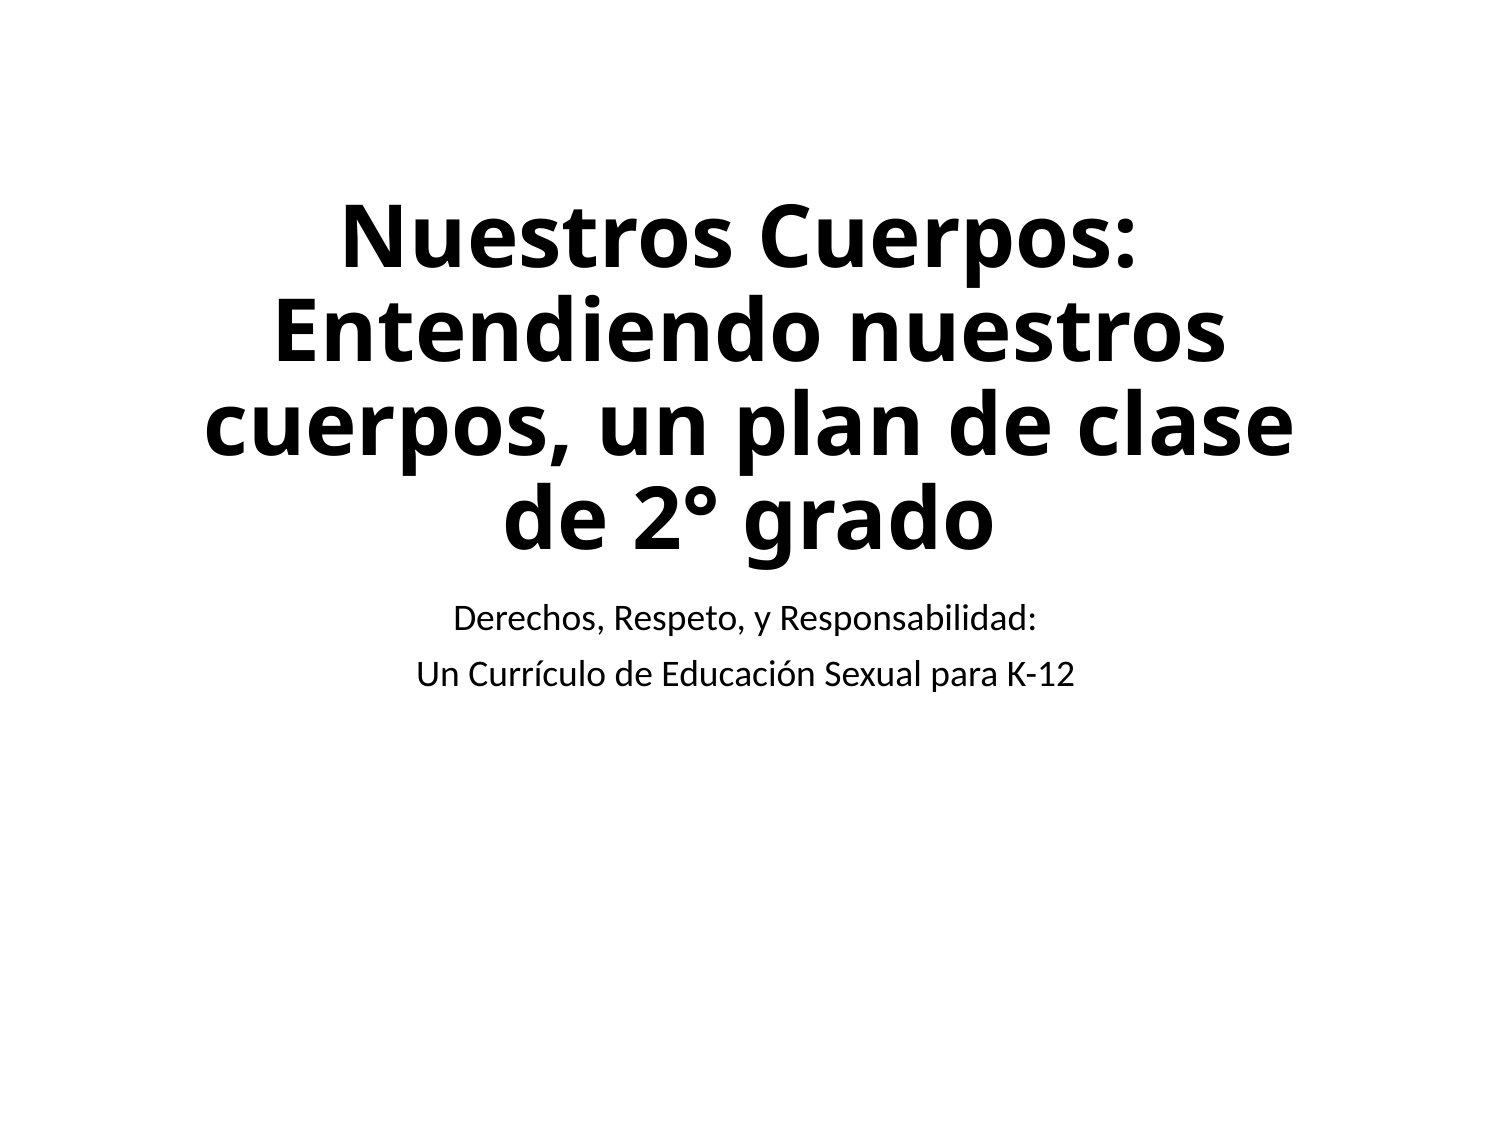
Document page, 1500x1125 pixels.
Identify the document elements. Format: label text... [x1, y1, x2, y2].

subtitle Derechos, Respeto, y Responsabilidad: Un Currículo de Educación Sexual para K-12 [187, 590, 1313, 863]
title Nuestros Cuerpos: Entendiendo nuestros cuerpos, un plan de clase de 2° grado [187, 184, 1313, 576]
